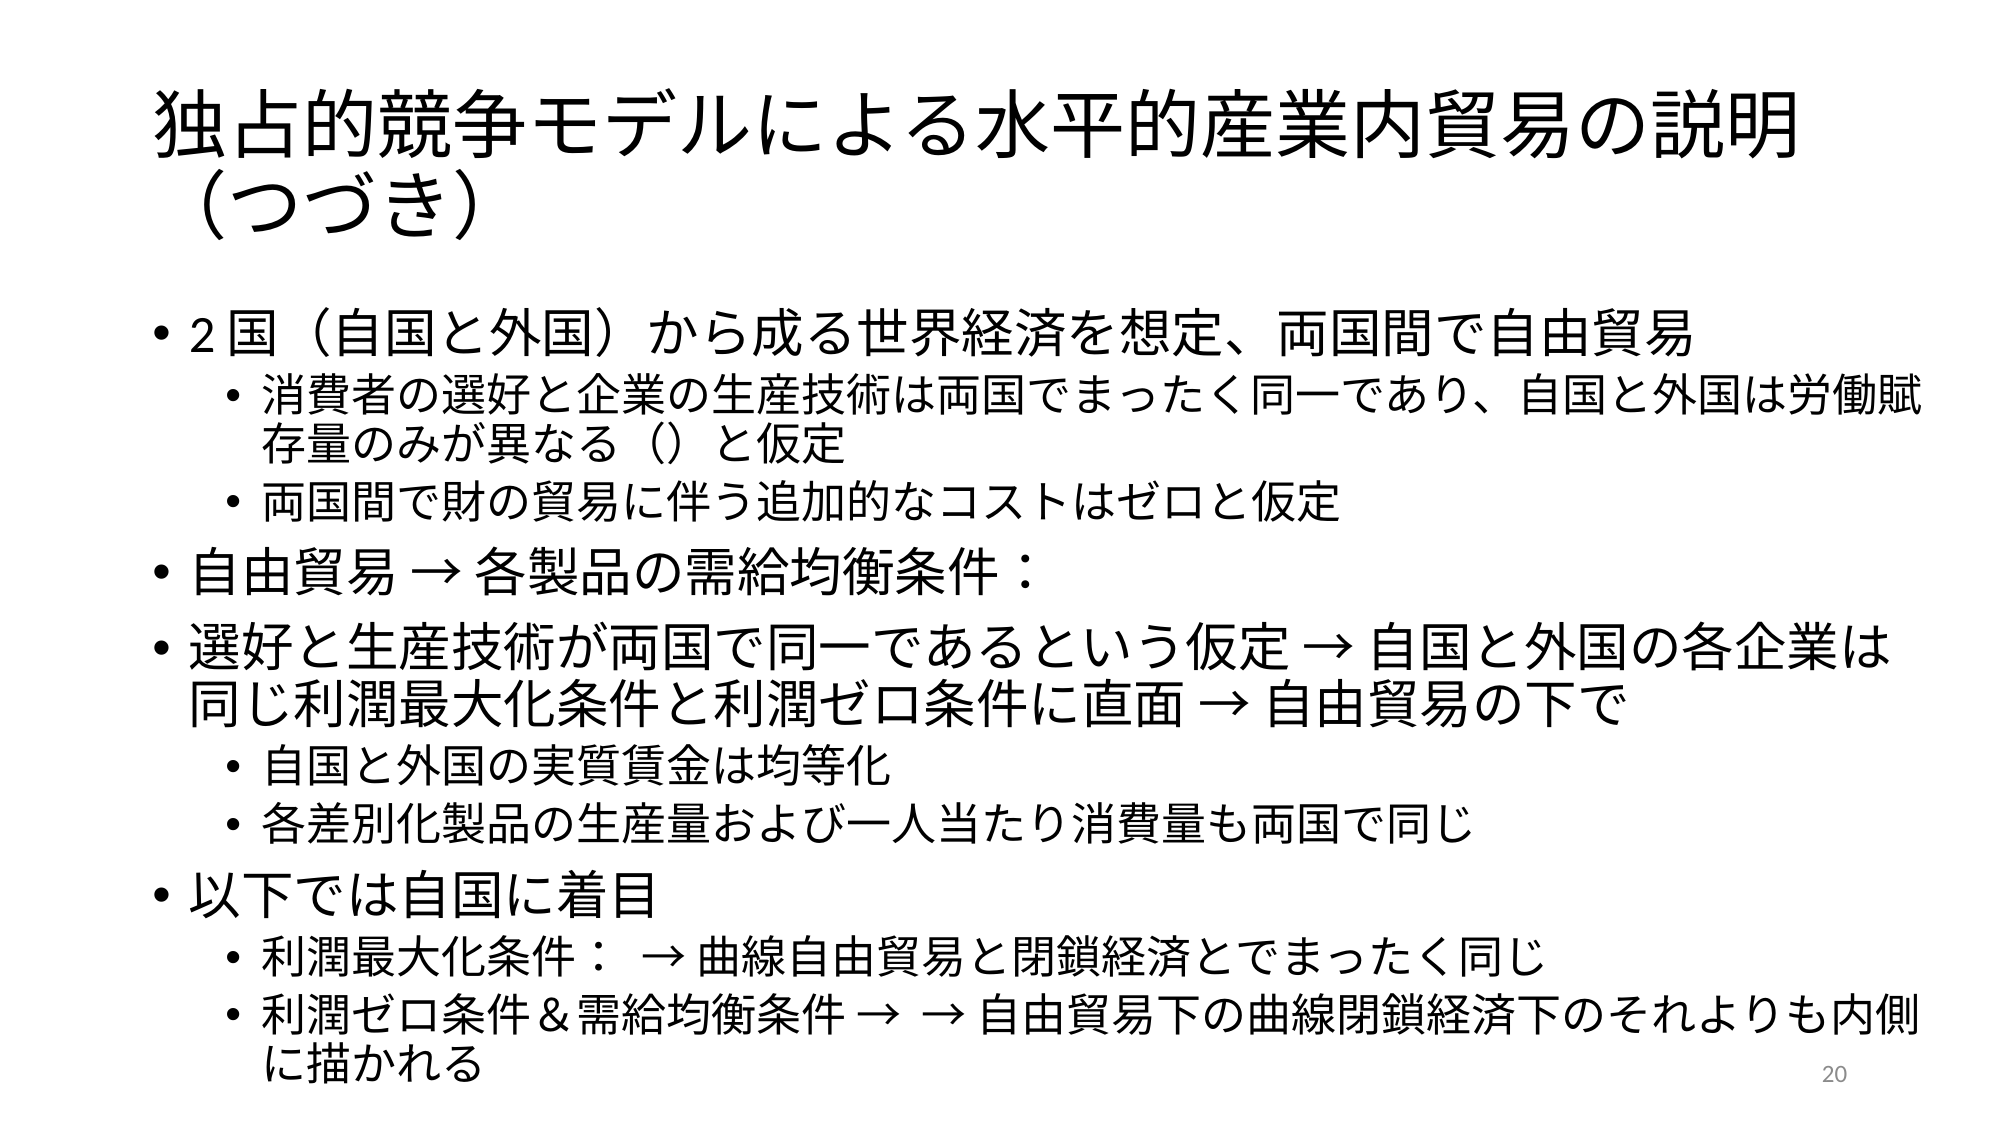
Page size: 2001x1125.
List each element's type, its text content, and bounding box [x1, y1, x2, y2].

title 独占的競争モデルによる水平的産業内貿易の説明（つづき） [137, 59, 1863, 278]
slide_number 20 [1412, 1042, 1863, 1103]
